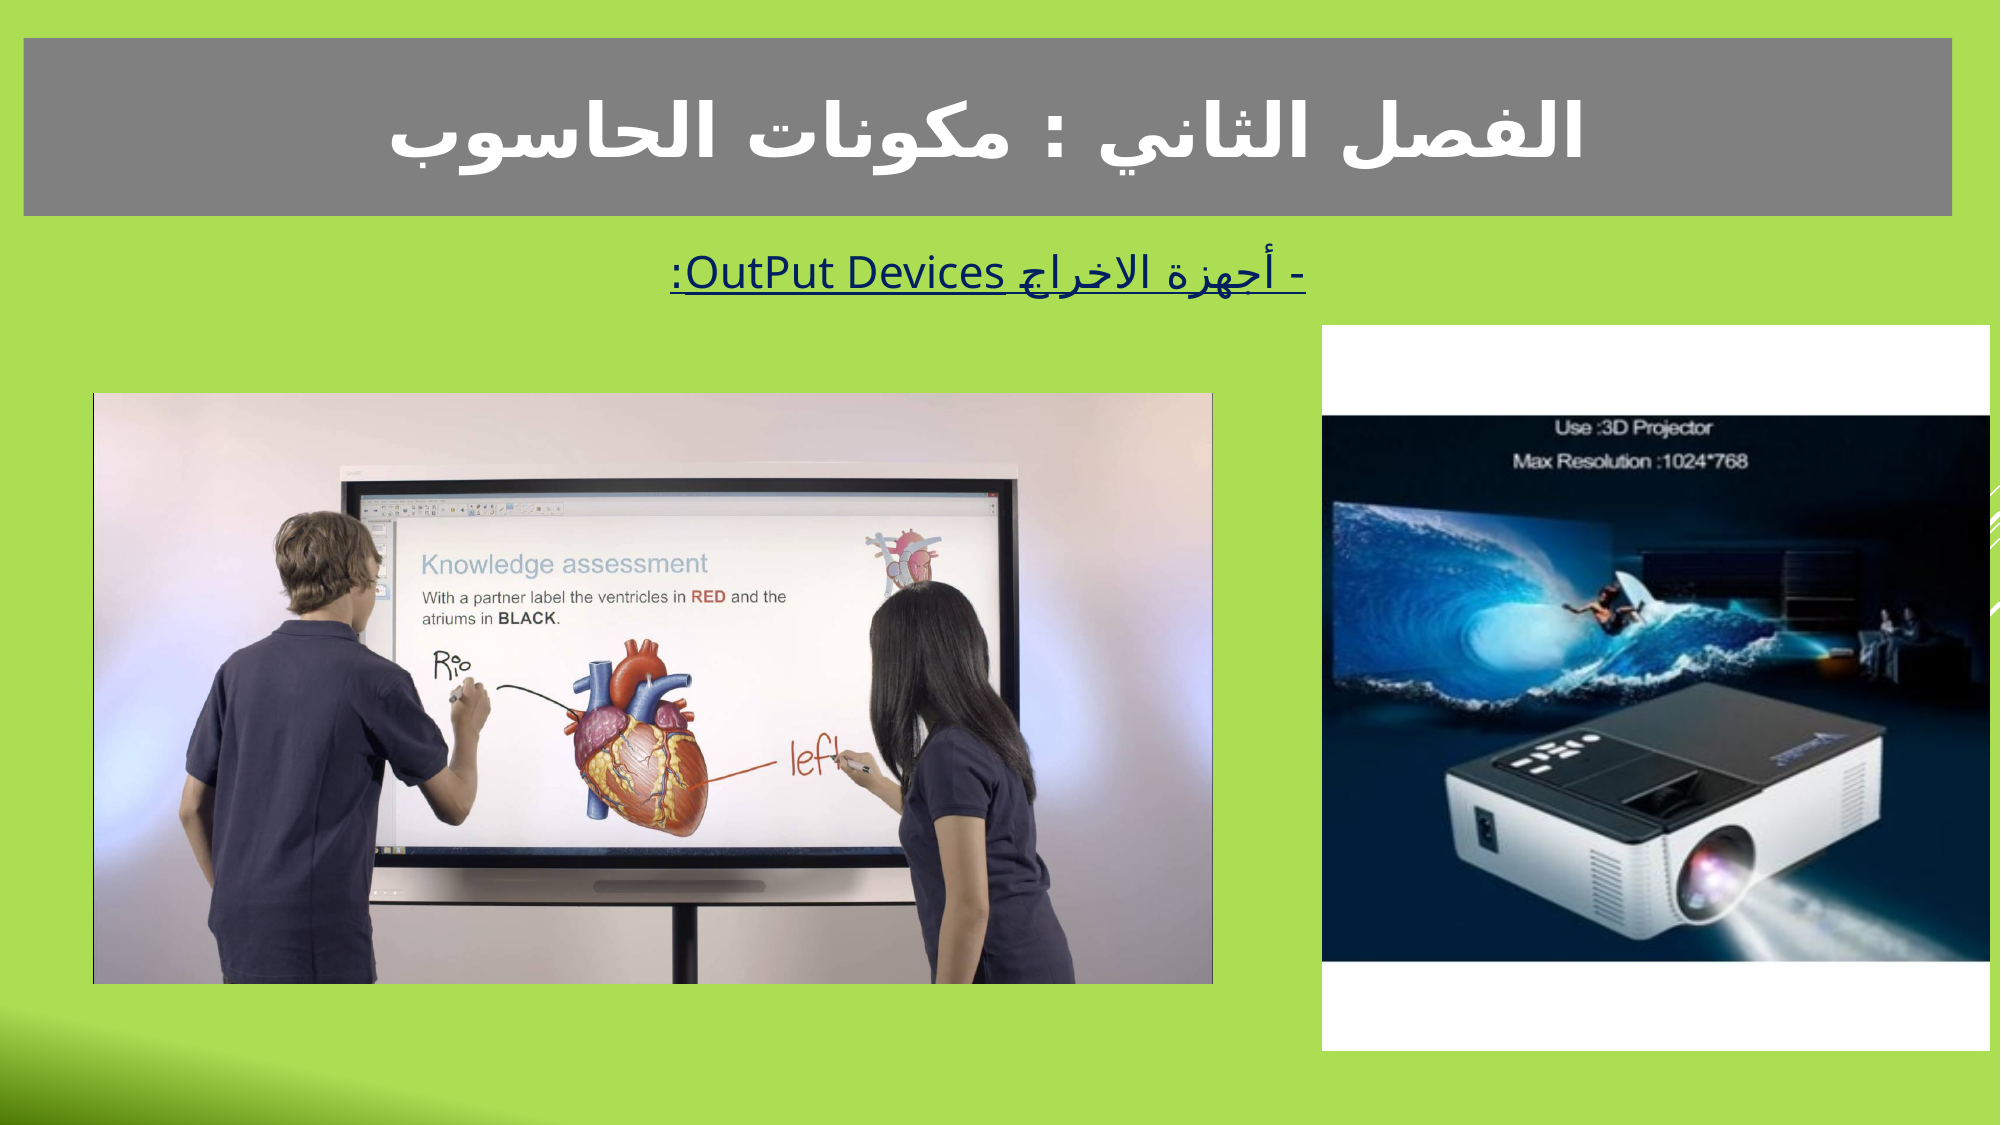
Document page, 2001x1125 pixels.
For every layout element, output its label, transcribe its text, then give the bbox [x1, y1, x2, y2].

picture [1322, 325, 1990, 1052]
picture [93, 393, 1214, 984]
text_box الفصل الثاني : مكونات الحاسوب [23, 38, 1953, 216]
text_box - أجهزة الاخراج OutPut Devices: [653, 215, 1323, 326]
